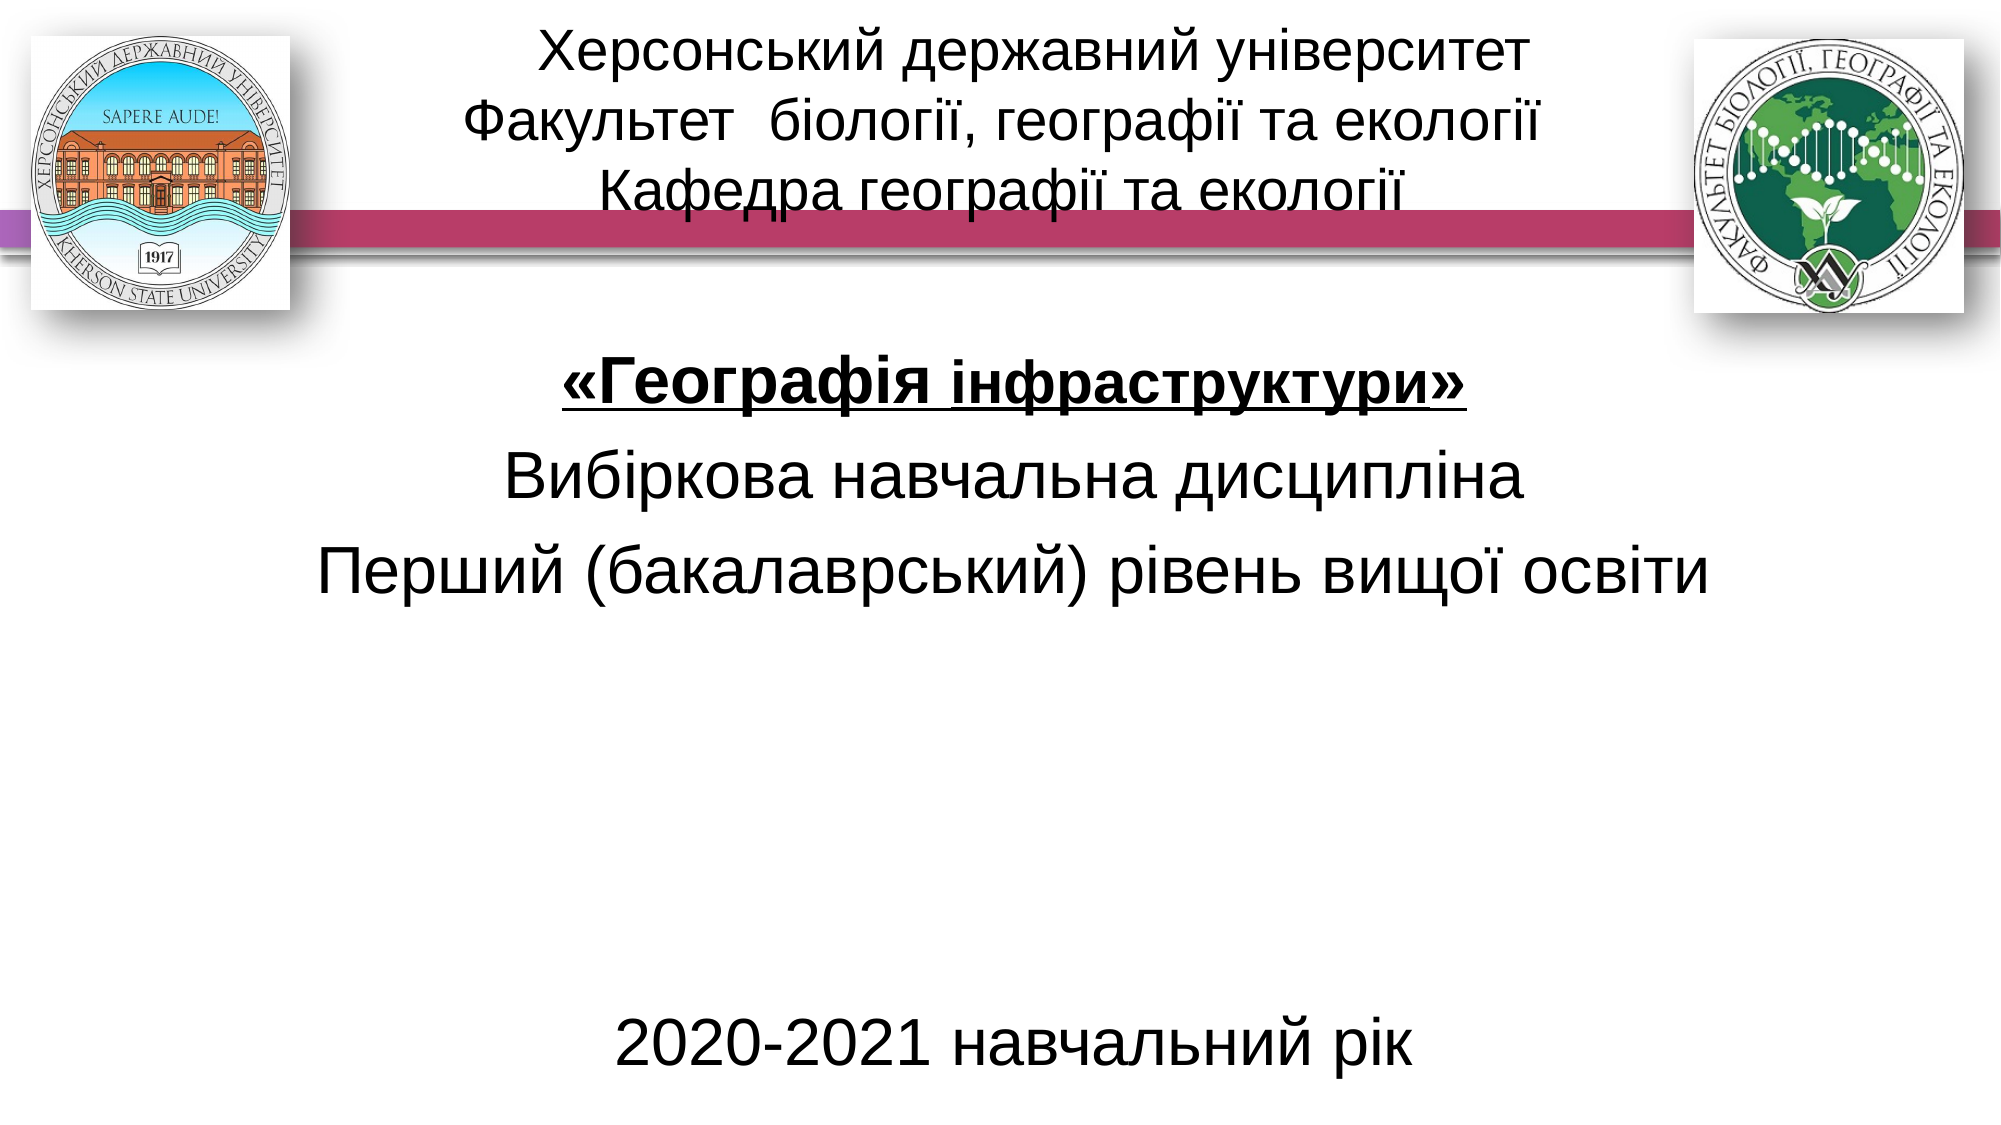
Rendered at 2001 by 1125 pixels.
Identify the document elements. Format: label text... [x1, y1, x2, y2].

picture [1693, 38, 1964, 313]
list «Географія інфраструктури» Вибіркова навчальна дисципліна Перший (бакалаврський) рівень вищої освіти 2020-2021 навчальний рік [113, 235, 1916, 1055]
title Херсонський державний університет Факультет біології, географії та екології Кафедра географії та екології [297, 0, 1708, 235]
picture [31, 36, 290, 310]
